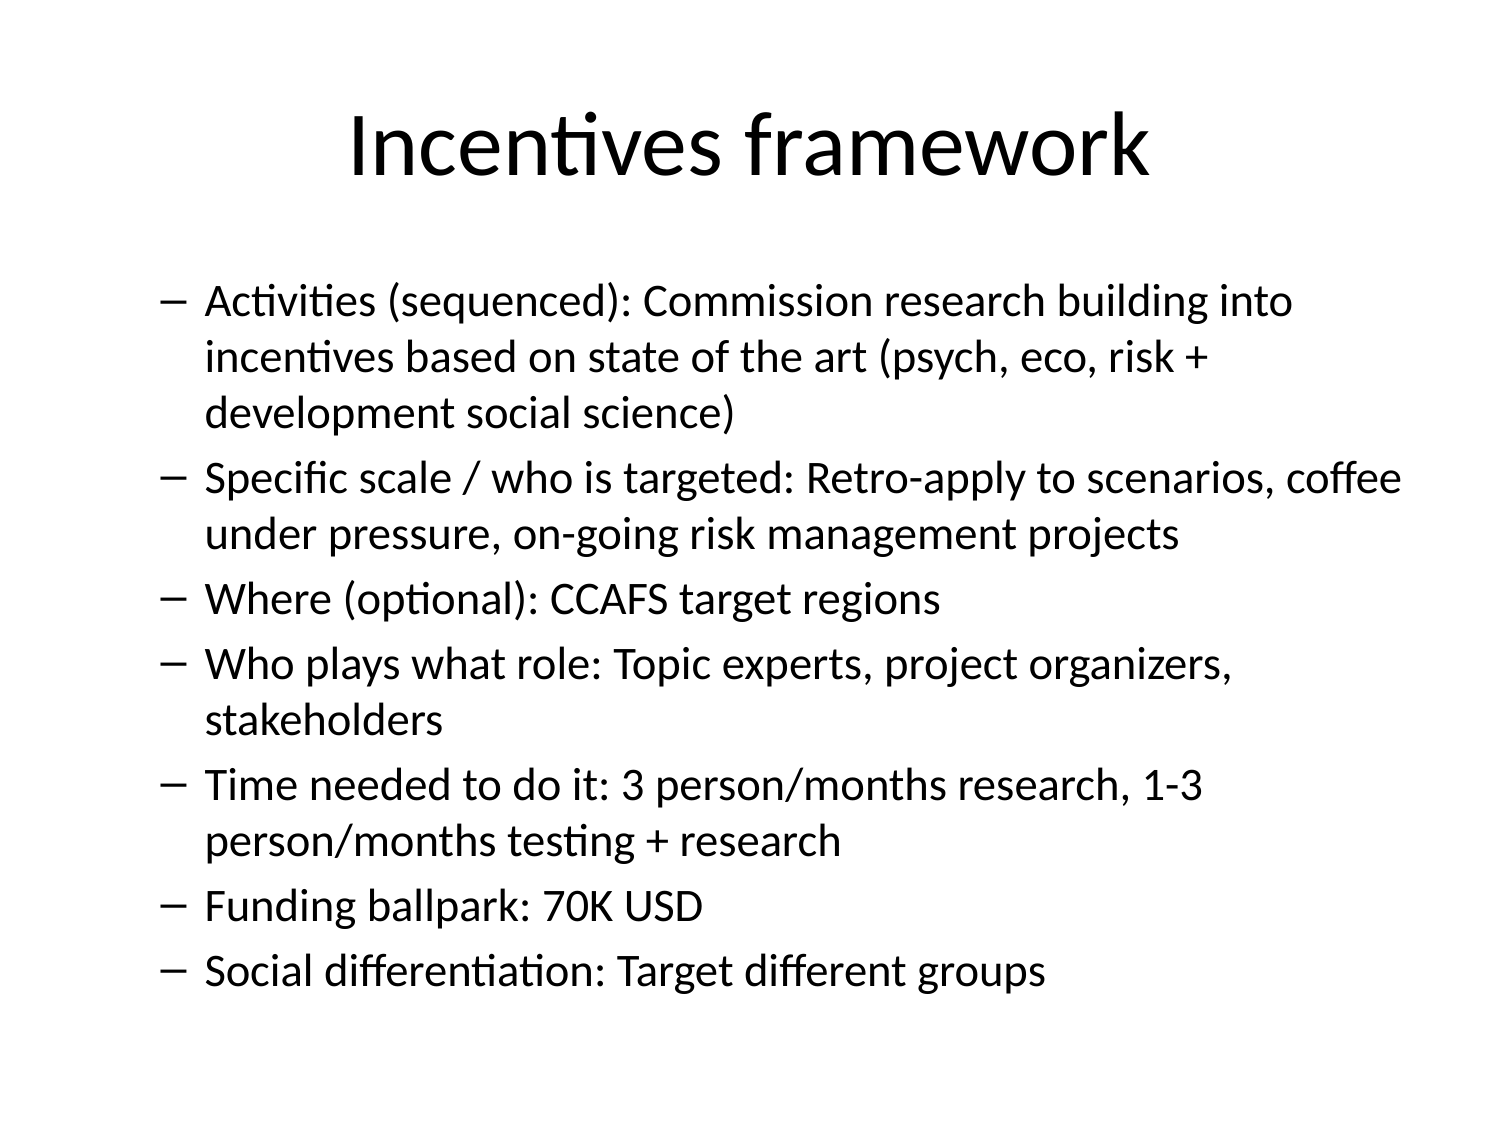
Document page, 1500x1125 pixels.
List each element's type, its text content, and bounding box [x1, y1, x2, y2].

list Activities (sequenced): Commission research building into incentives based on state of the art (psych, eco, risk + development social science) Specific scale / who is targeted: Retro-apply to scenarios, coffee under pressure, on-going risk management projects Where (optional): CCAFS target regions Who plays what role: Topic experts, project organizers, stakeholders Time needed to do it: 3 person/months research, 1-3 person/months testing + research Funding ballpark: 70K USD Social differentiation: Target different groups [75, 262, 1425, 1005]
title Incentives framework [75, 45, 1425, 233]
